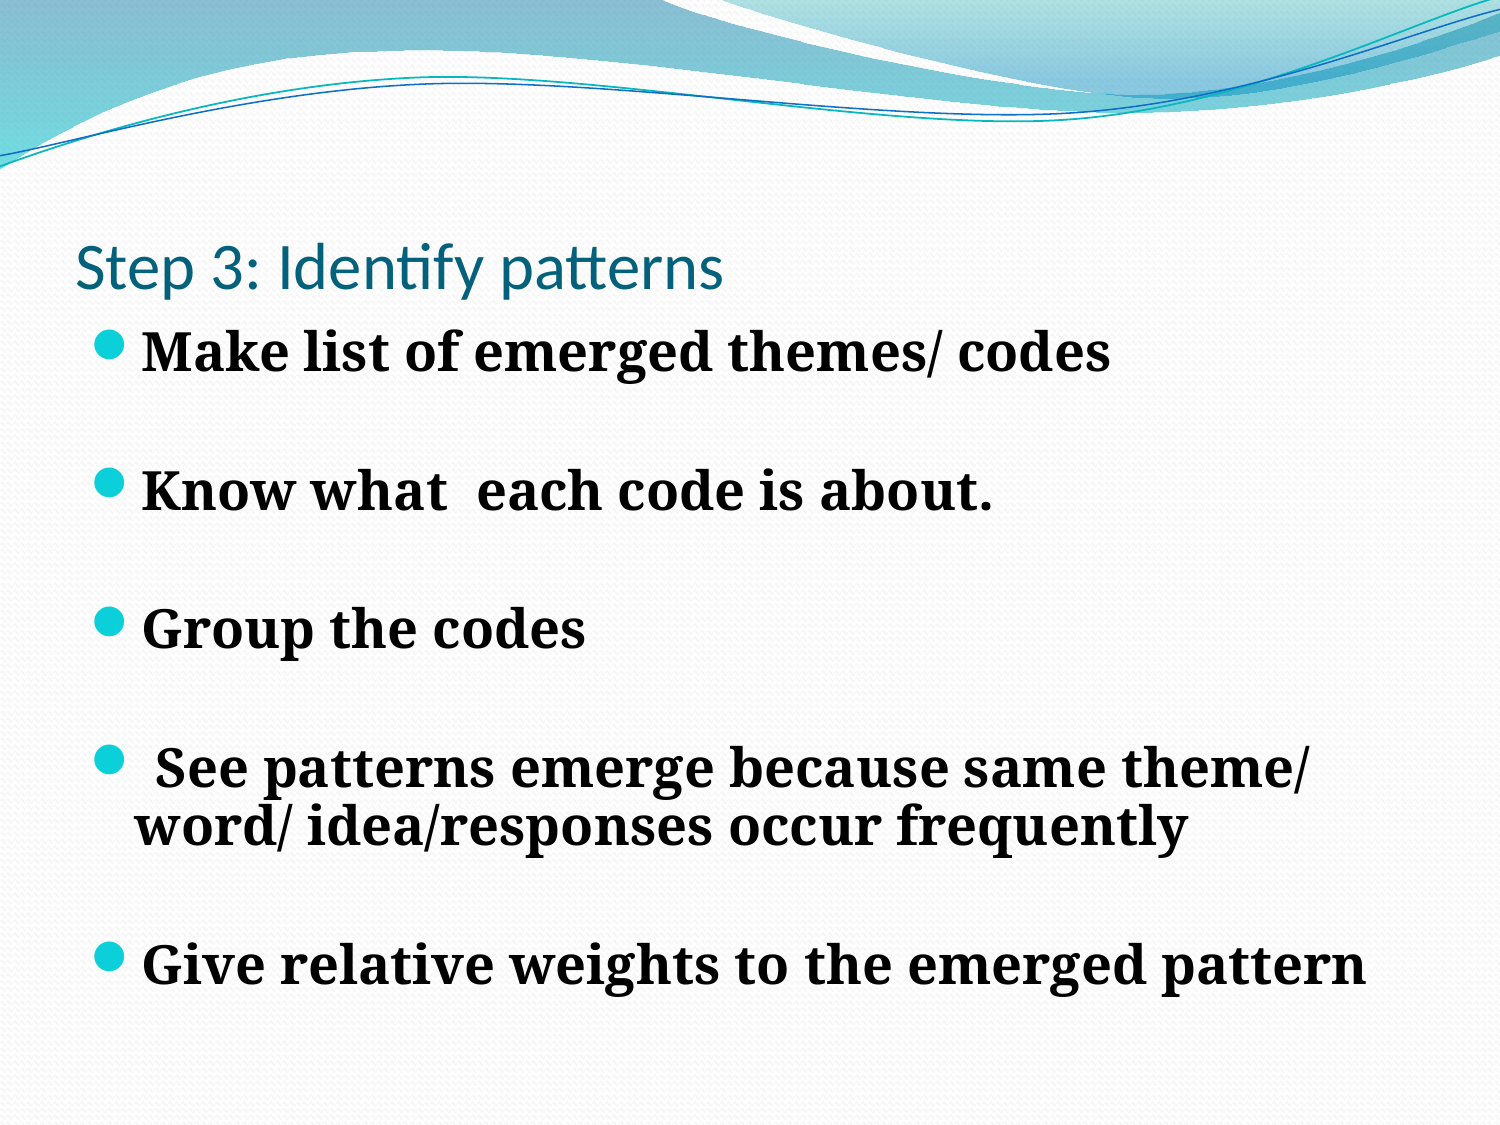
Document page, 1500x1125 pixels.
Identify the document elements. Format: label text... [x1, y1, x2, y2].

list Make list of emerged themes/ codes Know what each code is about. Group the codes See patterns emerge because same theme/ word/ idea/responses occur frequently Give relative weights to the emerged pattern [74, 317, 1426, 1038]
title Step 3: Identify patterns [74, 115, 1426, 304]
